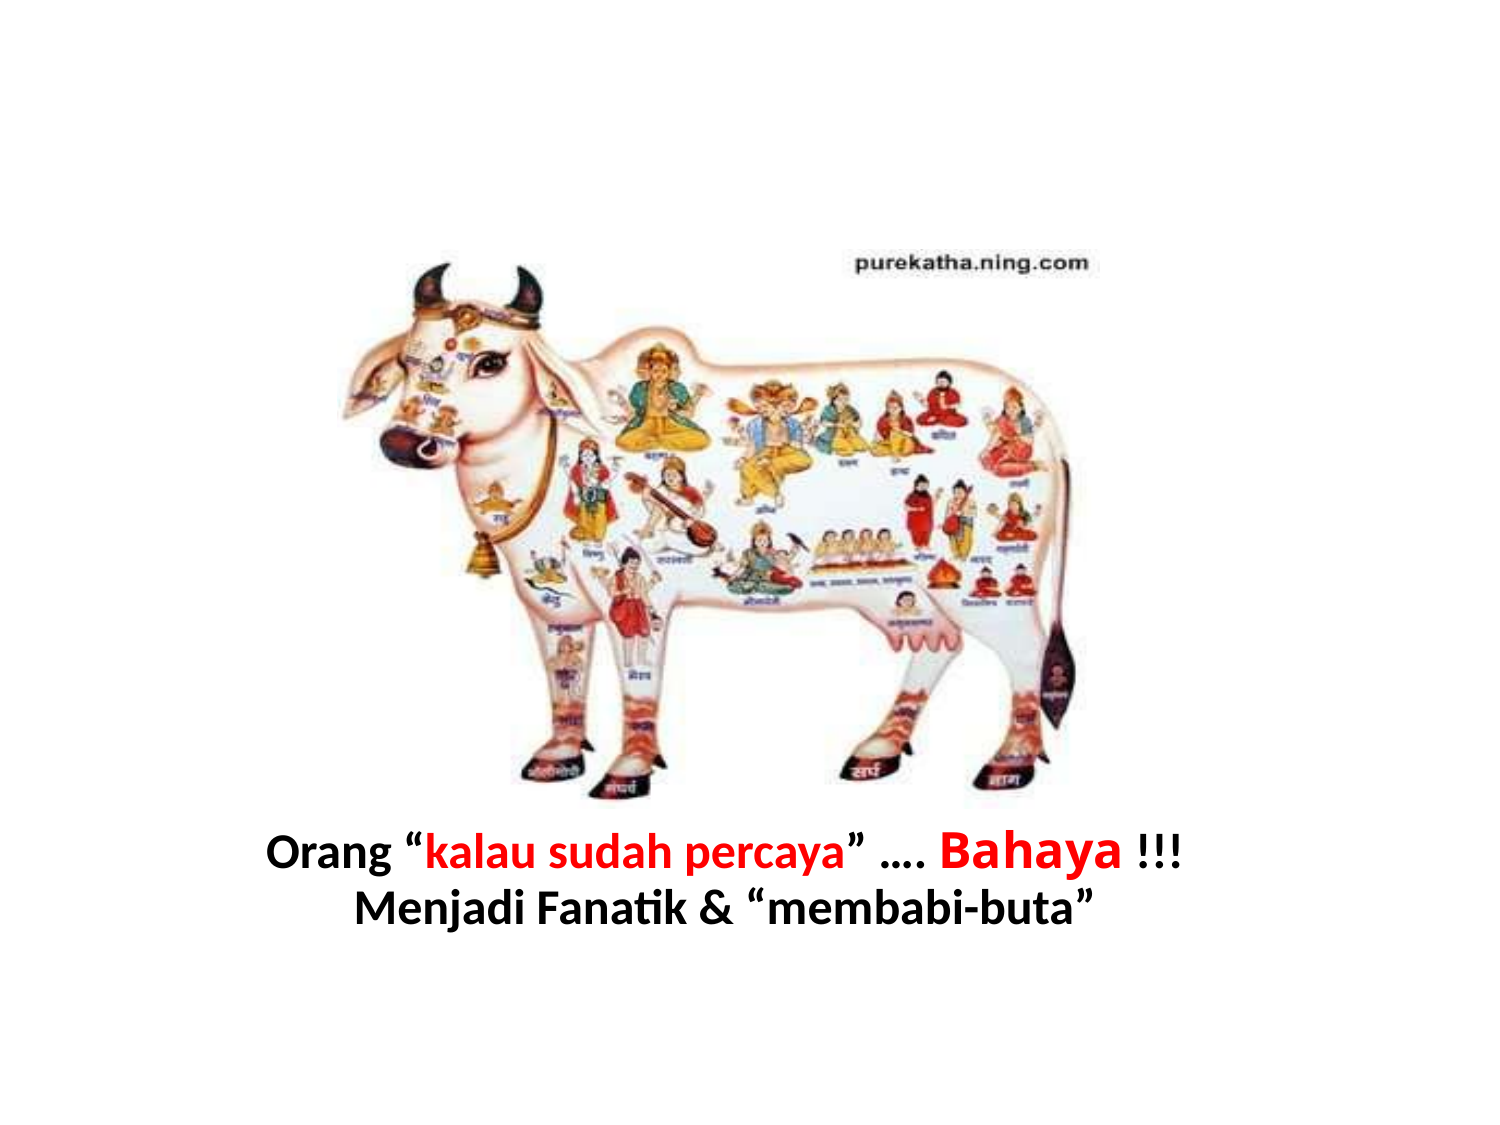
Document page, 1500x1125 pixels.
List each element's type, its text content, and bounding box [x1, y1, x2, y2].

list Orang “kalau sudah percaya” …. Bahaya !!! Menjadi Fanatik & “membabi-buta” [225, 825, 1225, 955]
picture [337, 249, 1101, 810]
